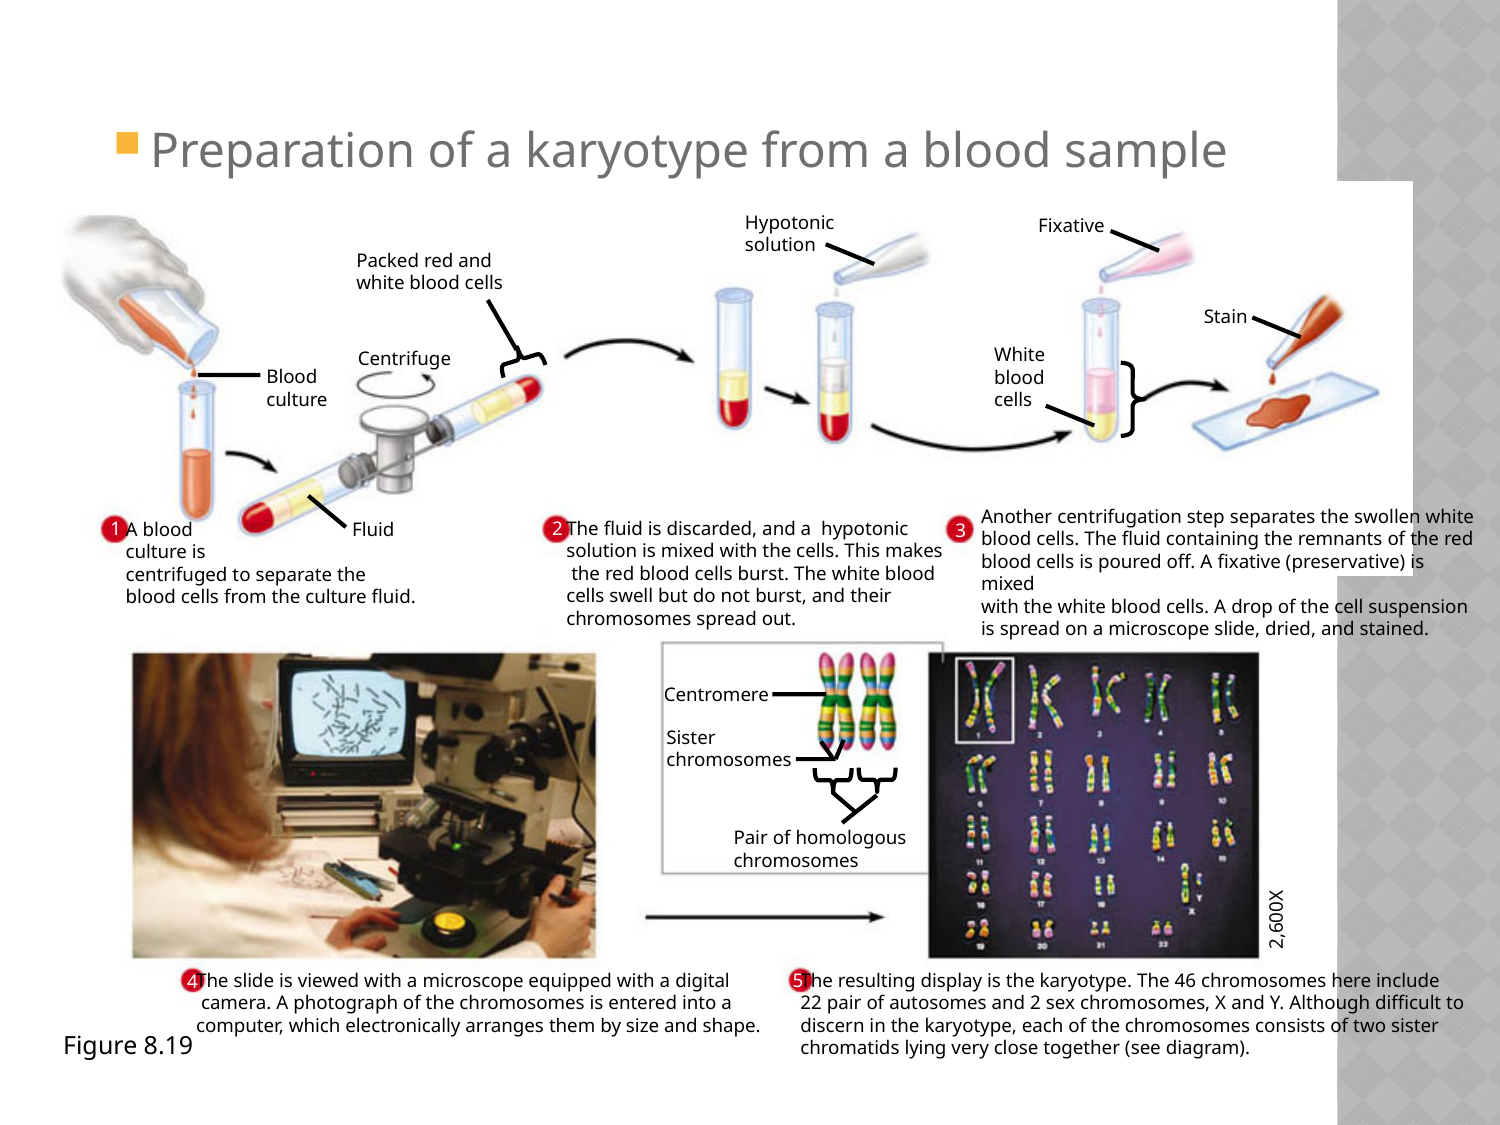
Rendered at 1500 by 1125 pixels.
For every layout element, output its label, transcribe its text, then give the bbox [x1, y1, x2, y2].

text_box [777, 960, 1468, 1067]
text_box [95, 508, 421, 616]
text_box Figure 8.19 [48, 1030, 209, 1067]
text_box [536, 508, 938, 637]
list Preparation of a karyotype from a blood sample [50, 112, 1450, 212]
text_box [28, 181, 1413, 1022]
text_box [940, 507, 1497, 659]
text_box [171, 960, 763, 1044]
